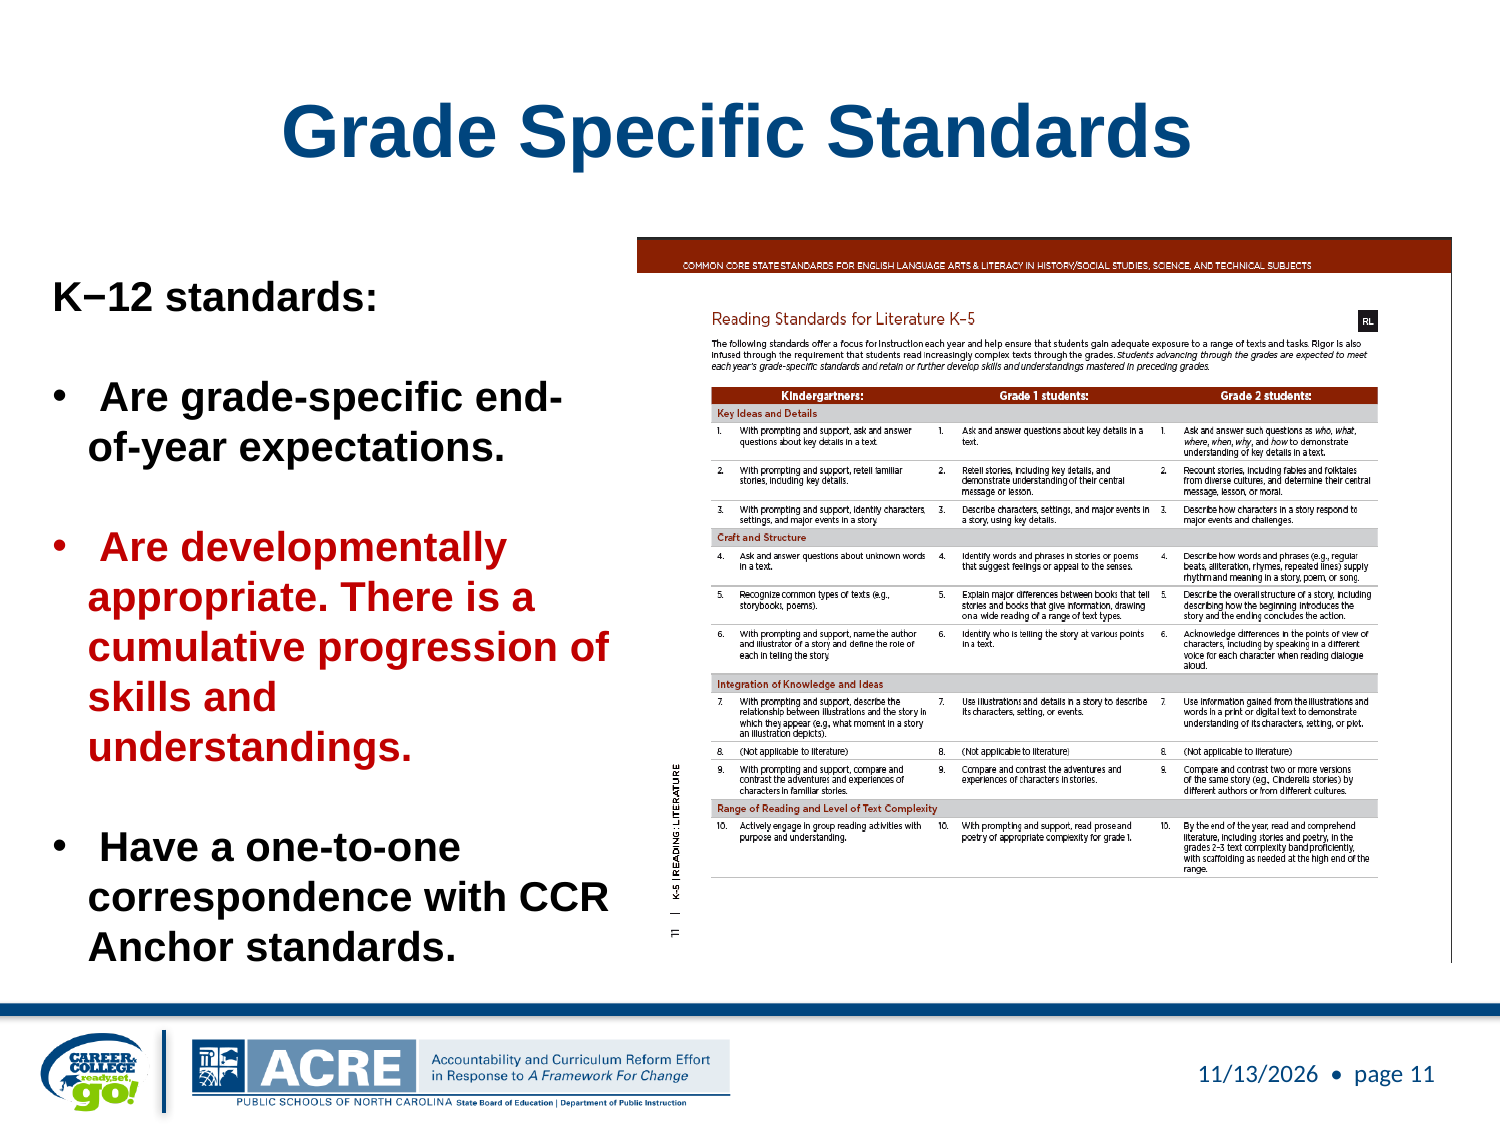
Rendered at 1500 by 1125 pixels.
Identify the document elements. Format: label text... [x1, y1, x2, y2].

picture [174, 1017, 744, 1125]
text_box K−12 standards: Are grade-specific end-of-year expectations. Are developmentally appropriate. There is a cumulative progression of skills and understandings. Have a one-to-one correspondence with CCR Anchor standards. [37, 262, 625, 978]
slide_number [1137, 1042, 1450, 1103]
picture [37, 1029, 152, 1115]
title Grade Specific Standards [62, 74, 1413, 226]
picture [637, 237, 1452, 963]
